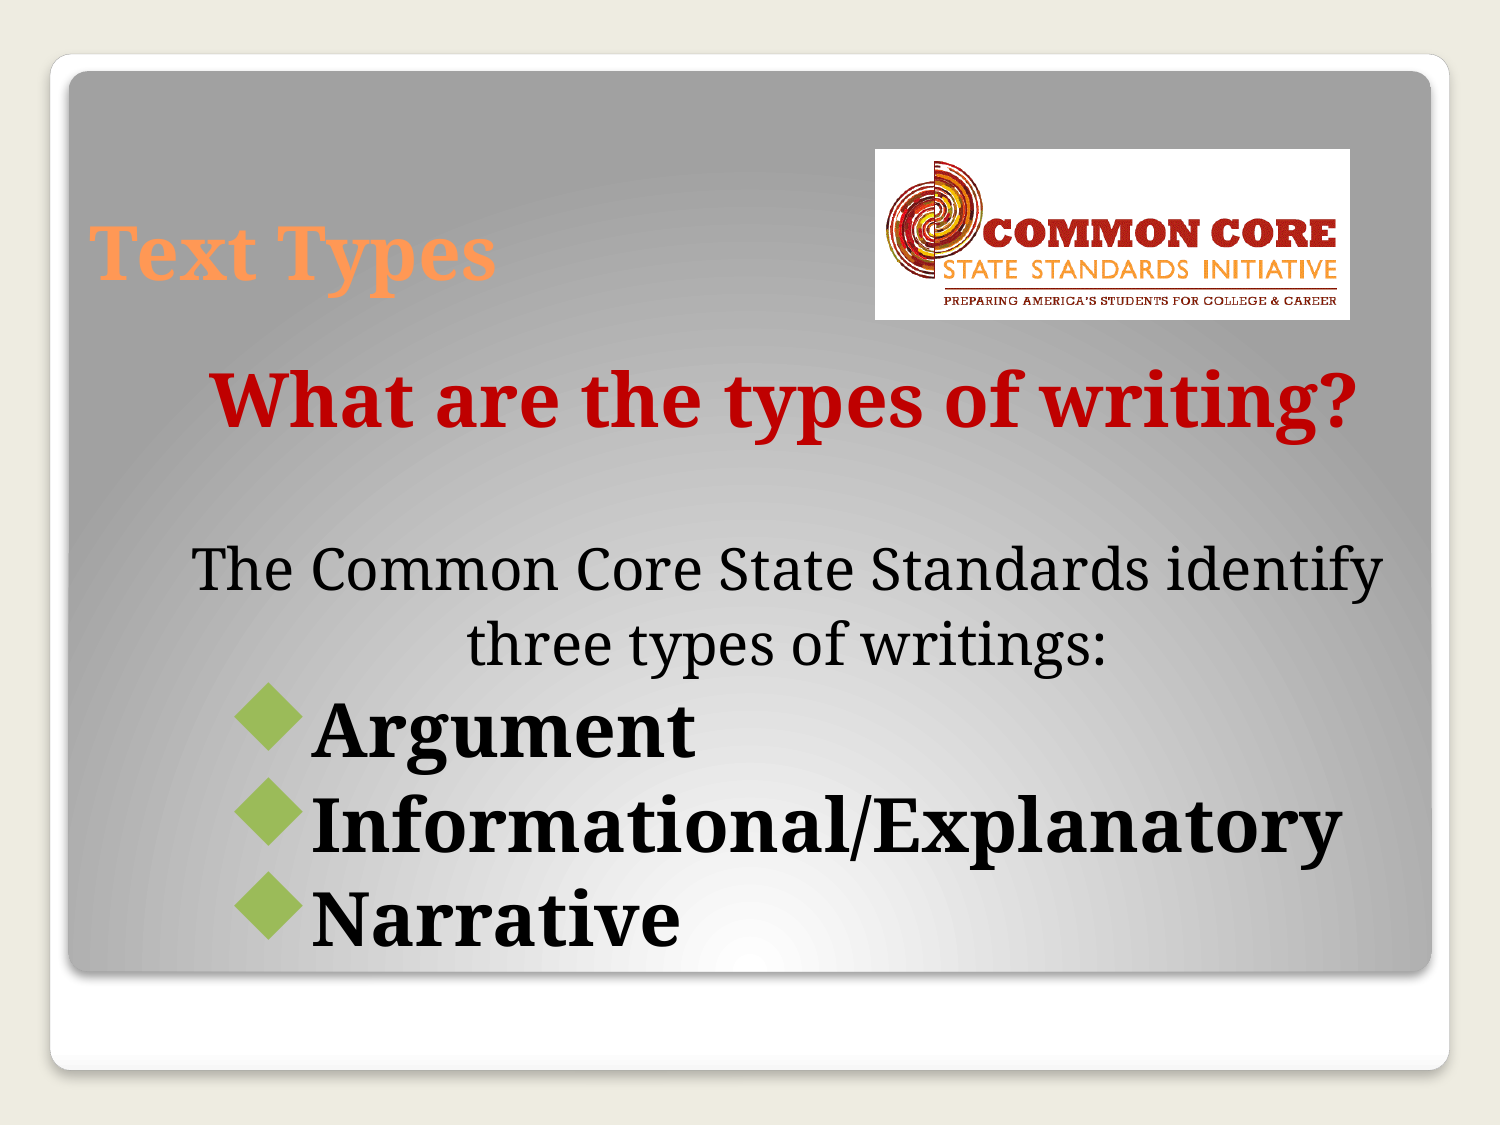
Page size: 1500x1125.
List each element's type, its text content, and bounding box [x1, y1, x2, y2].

picture [874, 149, 1351, 320]
title Text Types [75, 115, 1425, 303]
list What are the types of writing? The Common Core State Standards identify three types of writings: Argument Informational/Explanatory Narrative [37, 337, 1500, 1080]
